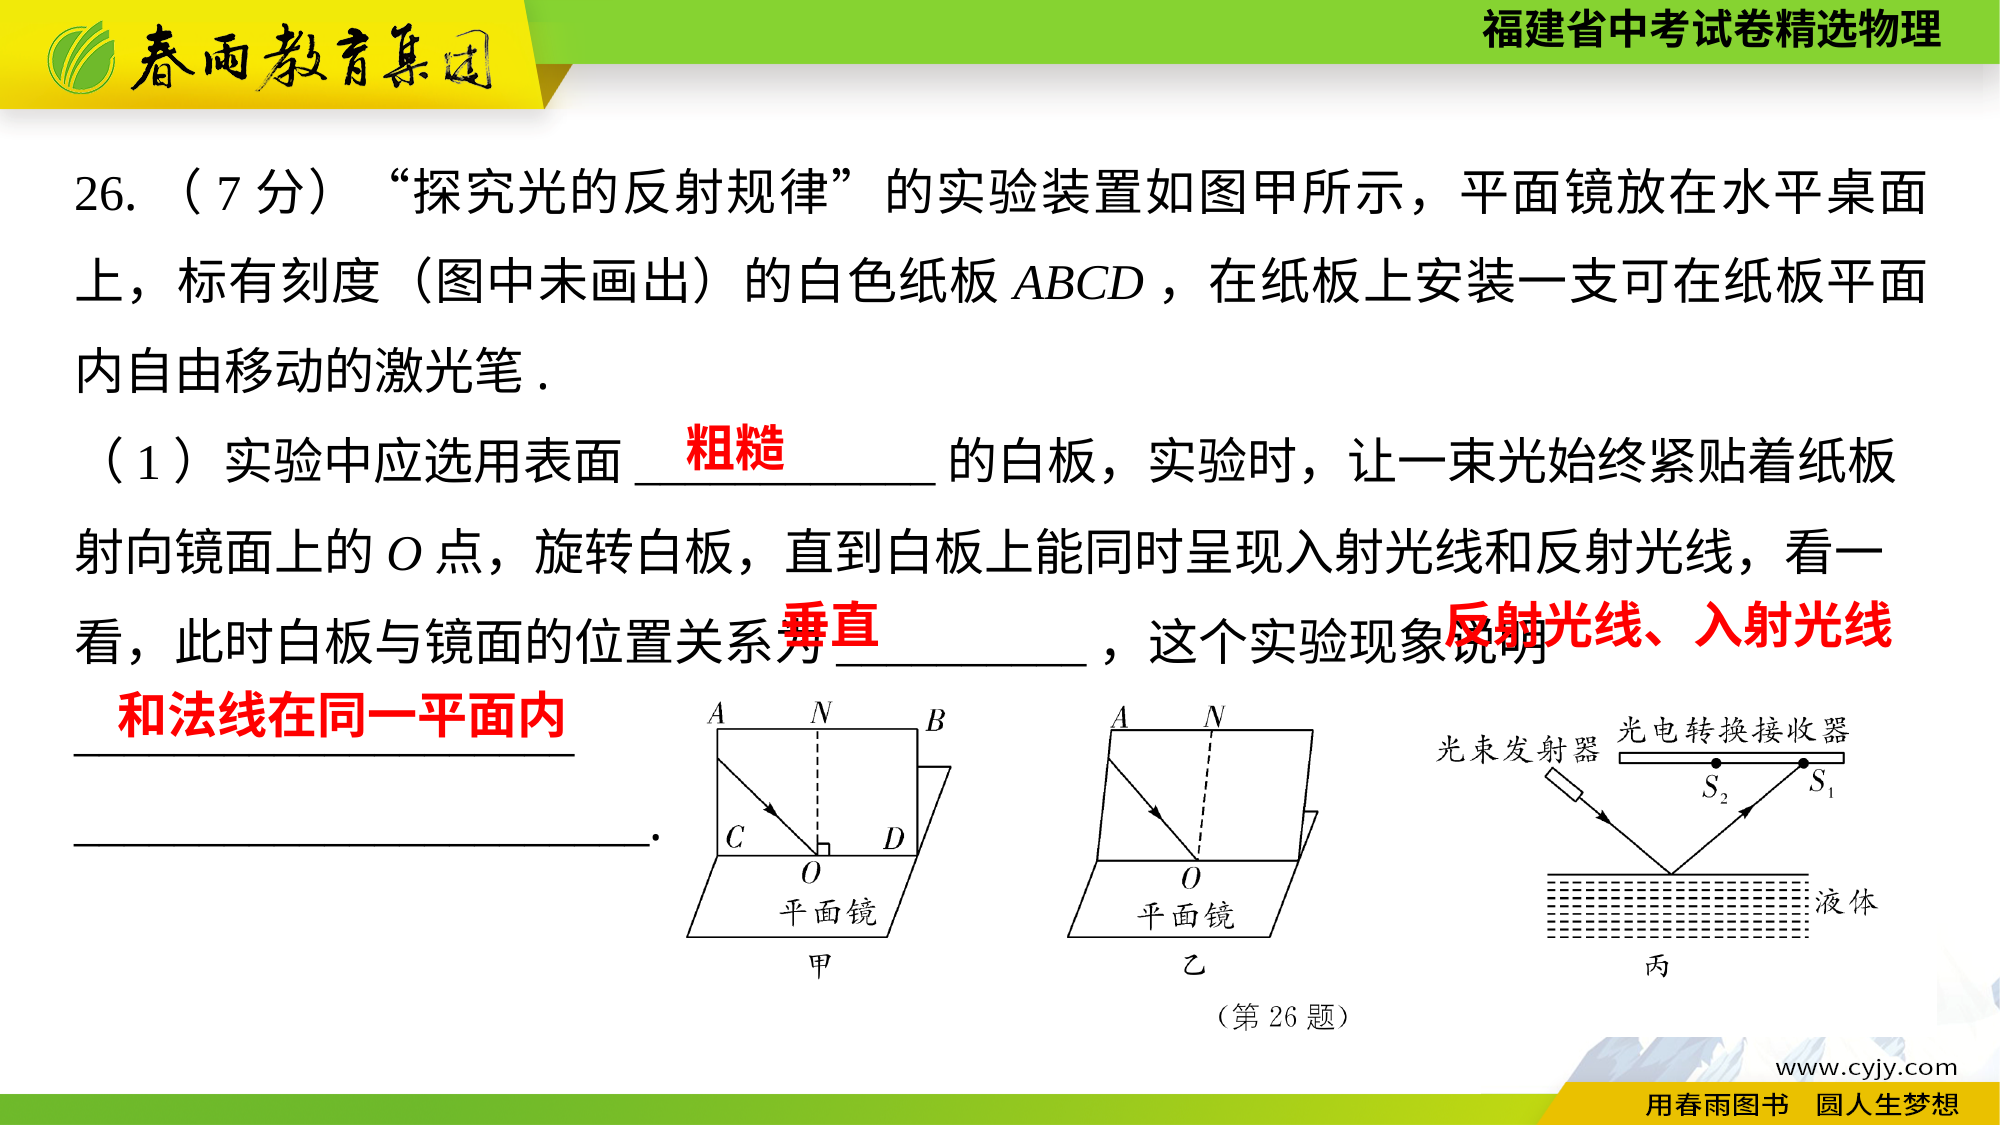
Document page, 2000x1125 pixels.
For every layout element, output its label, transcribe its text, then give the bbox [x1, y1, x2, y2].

picture [0, 0, 2000, 1125]
text_box 垂直 [765, 586, 946, 661]
text_box 反射光线、入射光线 [1428, 586, 1909, 661]
text_box 和法线在同一平面内 [102, 676, 583, 752]
text_box 粗糙 [670, 408, 851, 484]
list 26.（7分）“探究光的反射规律”的实验装置如图甲所示，平面镜放在水平桌面上，标有刻度（图中未画出）的白色纸板ABCD，在纸板上安装一支可在纸板平面内自由移动的激光笔. （1）实验中应选用表面____________的白板，实验时，让一束光始终紧贴着纸板射向镜面上的O点，旋转白板，直到白板上能同时呈现入射光线和反射光线，看一看，此时白板与镜面的位置关系为__________，这个实验现象说明____________________ _______________________. [59, 122, 1944, 774]
